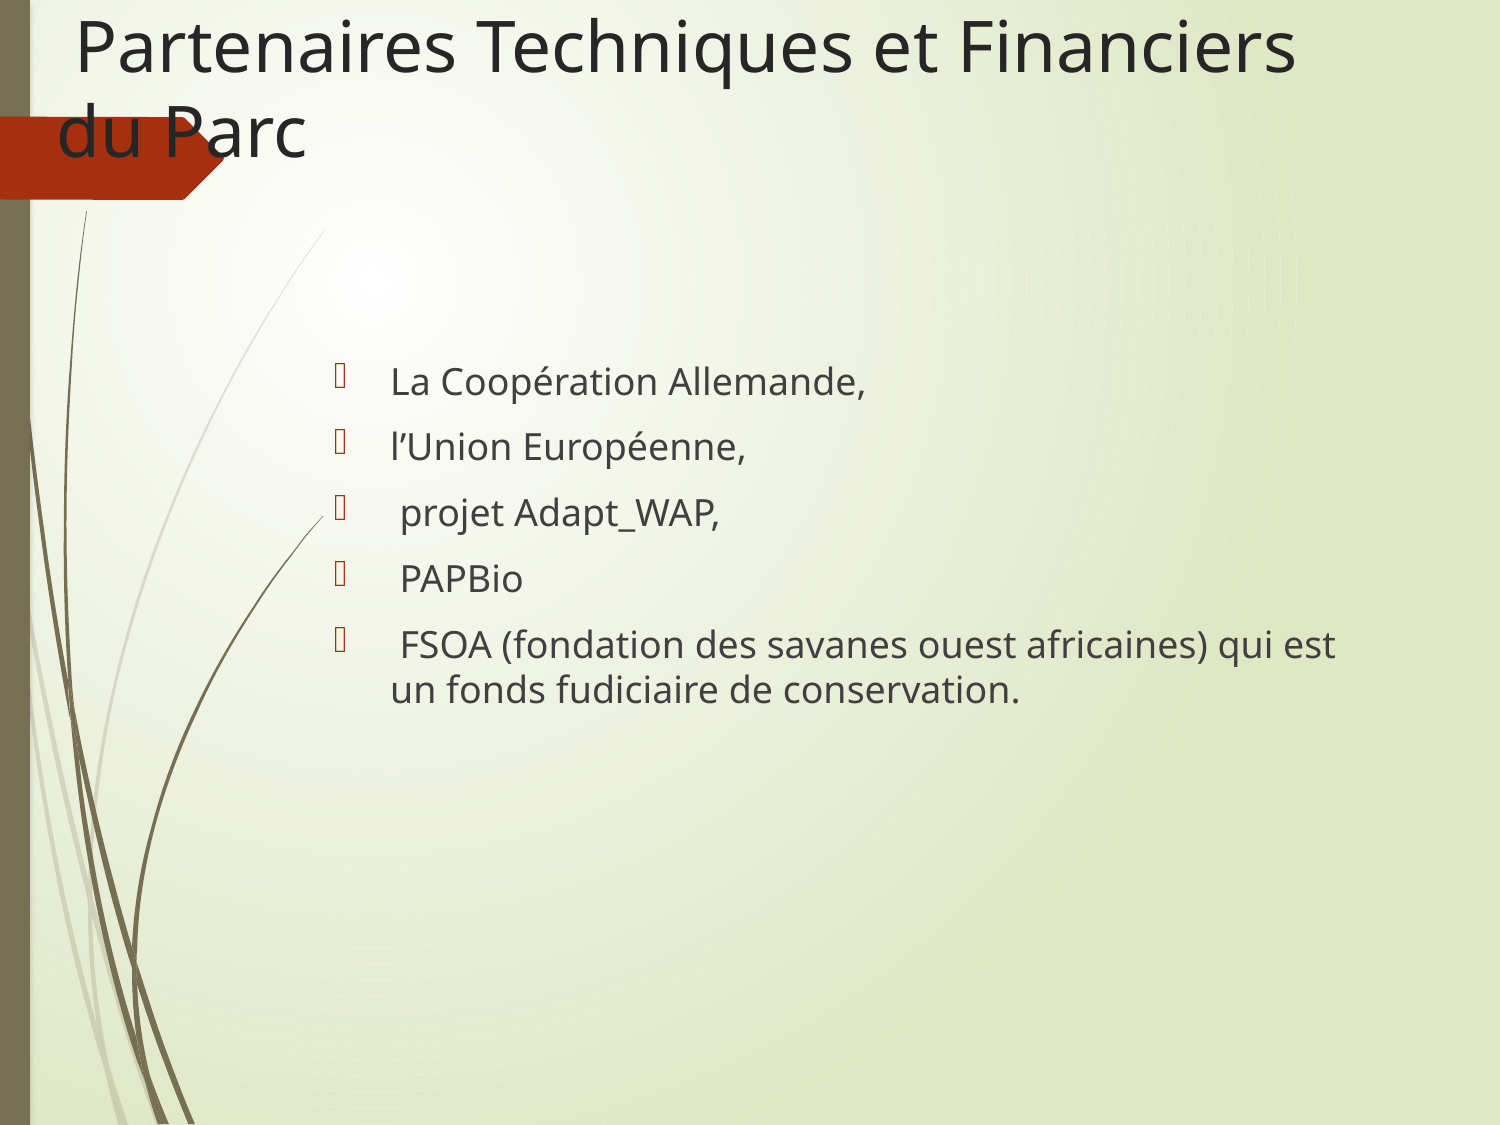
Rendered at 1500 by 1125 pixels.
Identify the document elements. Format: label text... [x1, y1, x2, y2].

list La Coopération Allemande, l’Union Européenne, projet Adapt_WAP, PAPBio FSOA (fondation des savanes ouest africaines) qui est un fonds fudiciaire de conservation. [318, 350, 1400, 970]
title Partenaires Techniques et Financiers du Parc [41, 0, 1392, 266]
